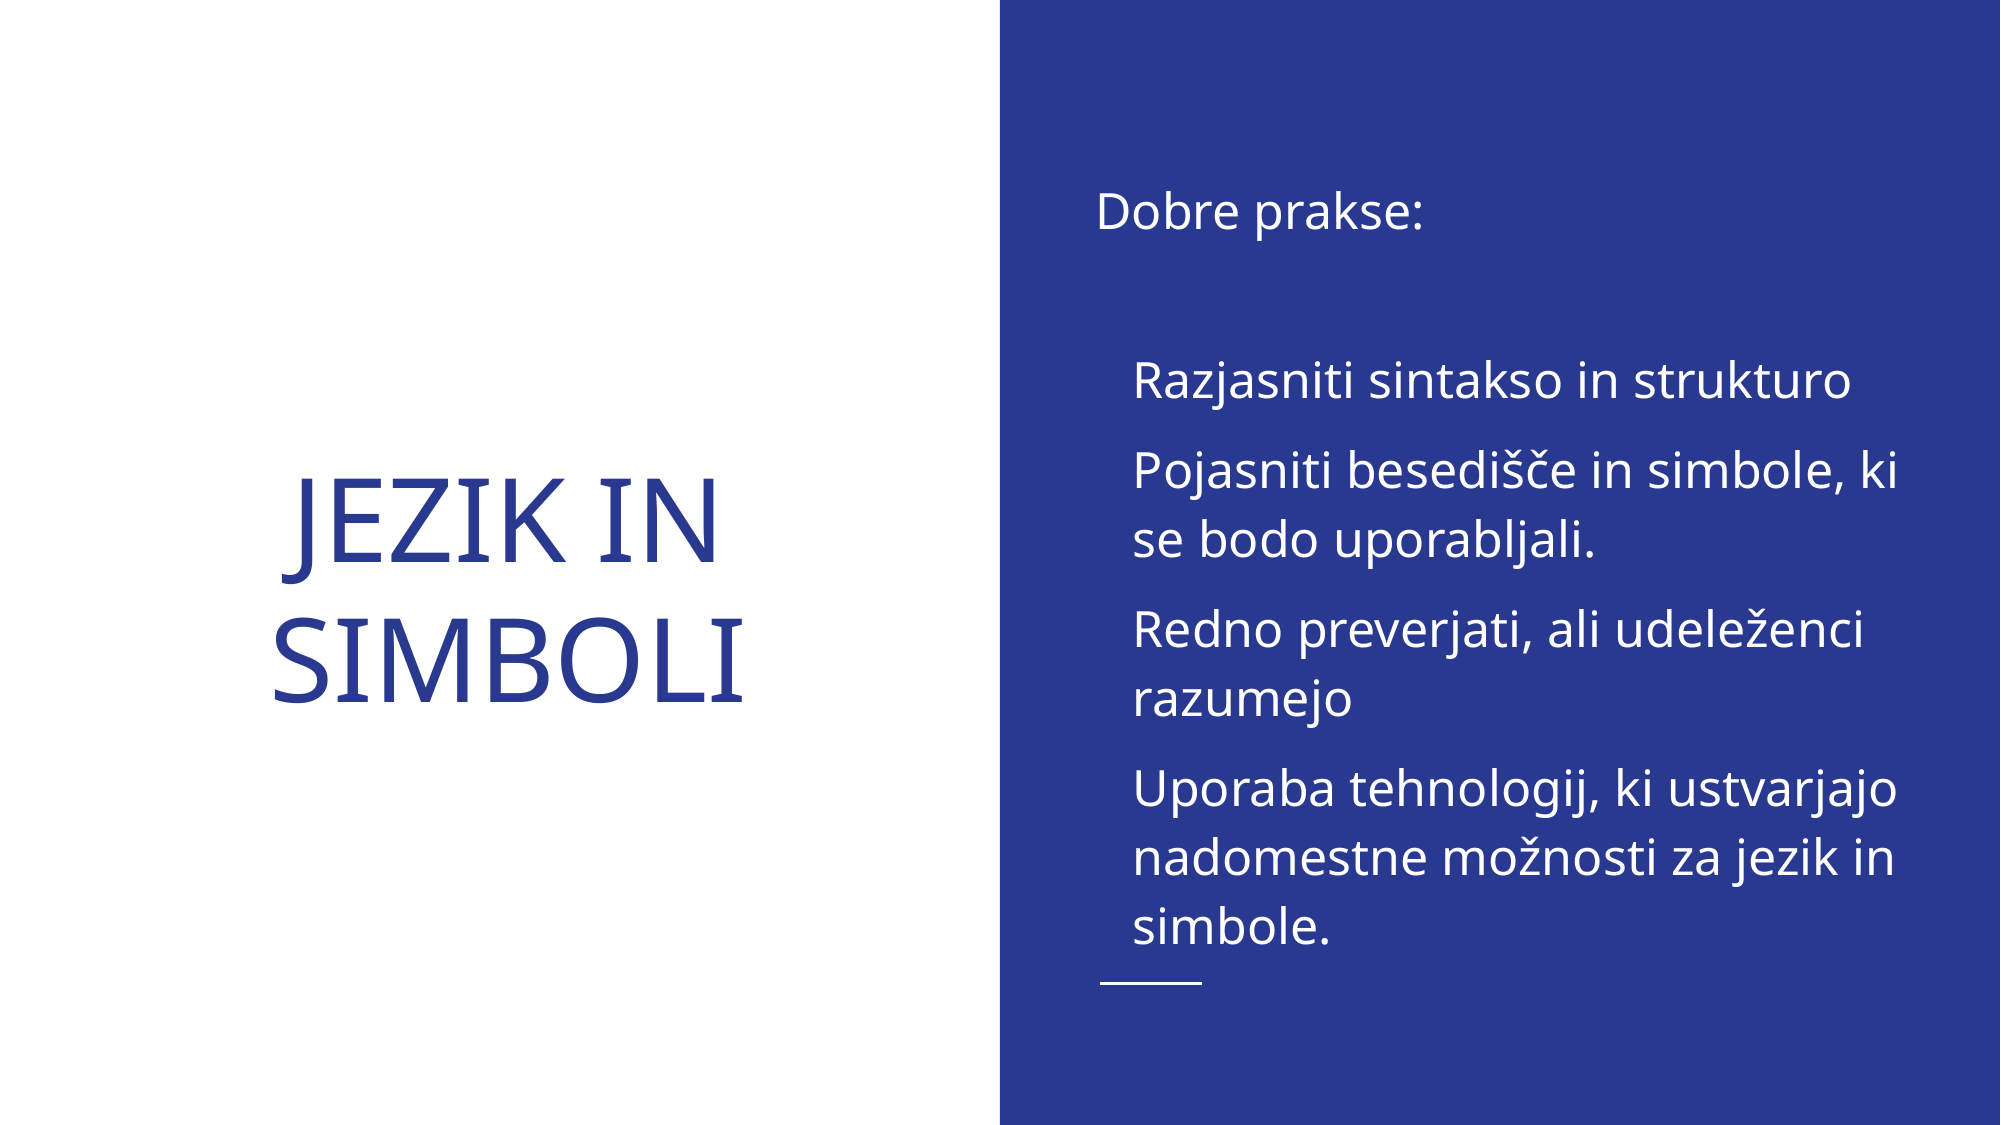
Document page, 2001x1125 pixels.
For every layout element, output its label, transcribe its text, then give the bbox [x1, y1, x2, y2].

title JEZIK IN SIMBOLI [65, 391, 951, 734]
list Dobre prakse: Razjasniti sintakso in strukturo Pojasniti besedišče in simbole, ki se bodo uporabljali. Redno preverjati, ali udeleženci razumejo Uporaba tehnologij, ki ustvarjajo nadomestne možnosti za jezik in simbole. [1080, 158, 1920, 967]
